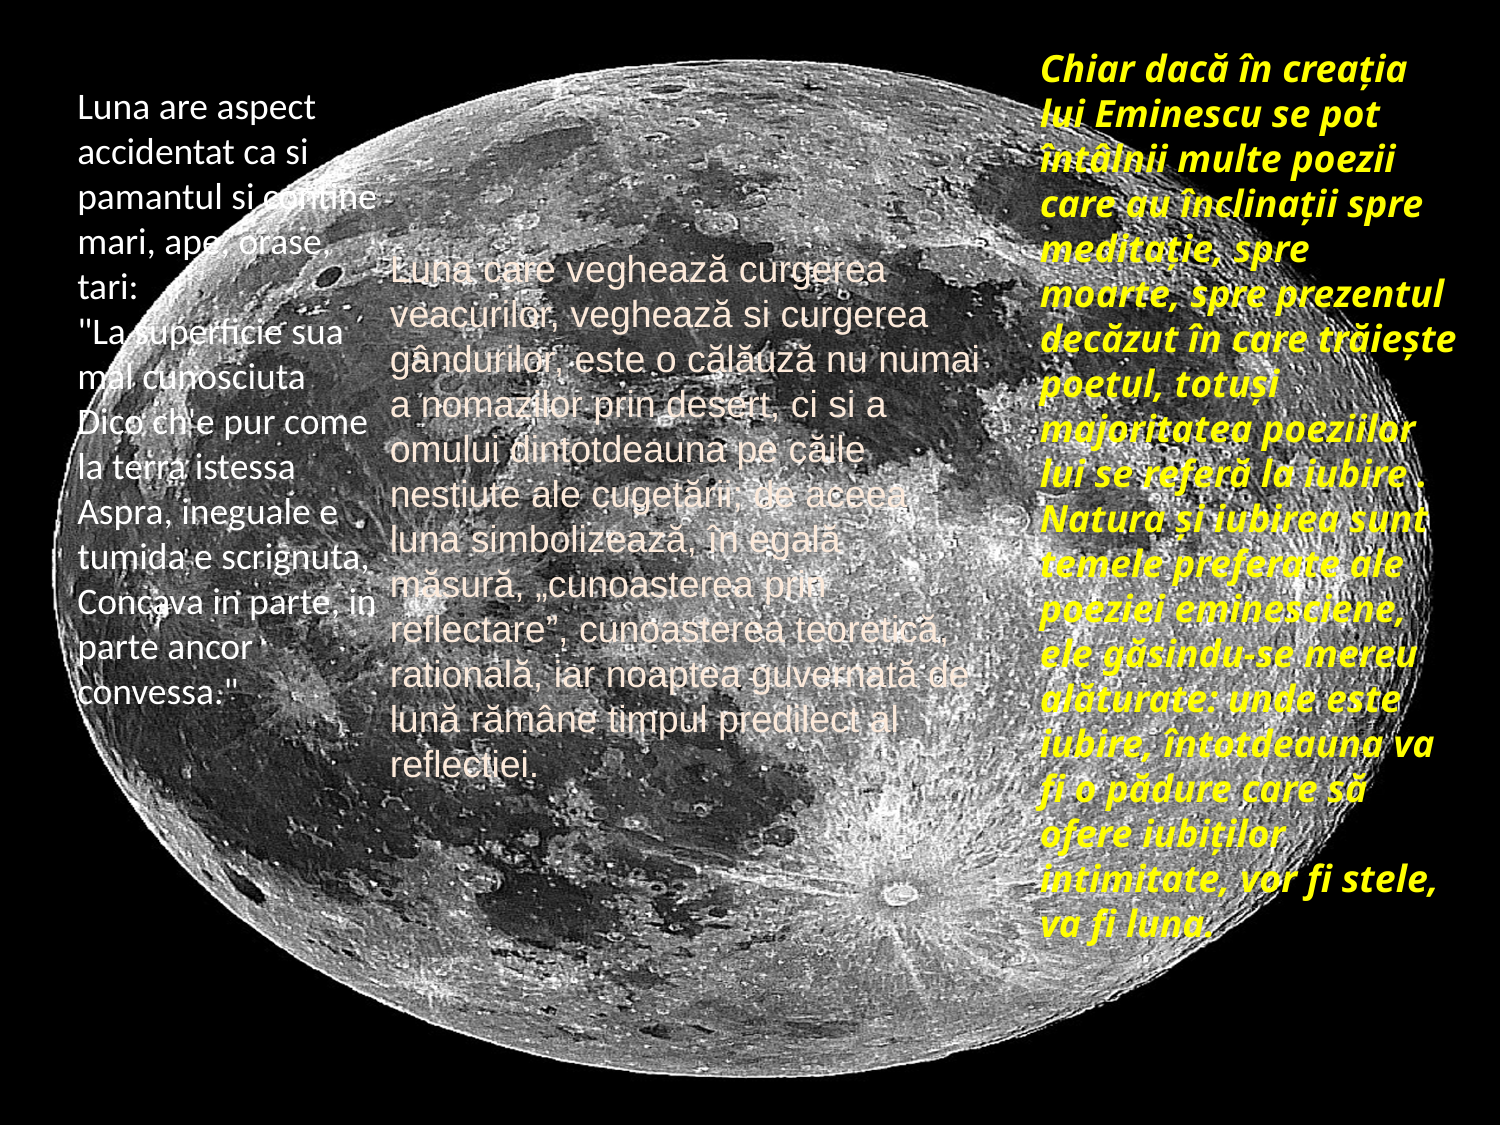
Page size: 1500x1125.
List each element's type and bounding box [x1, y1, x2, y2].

list [0, 0, 1500, 1125]
